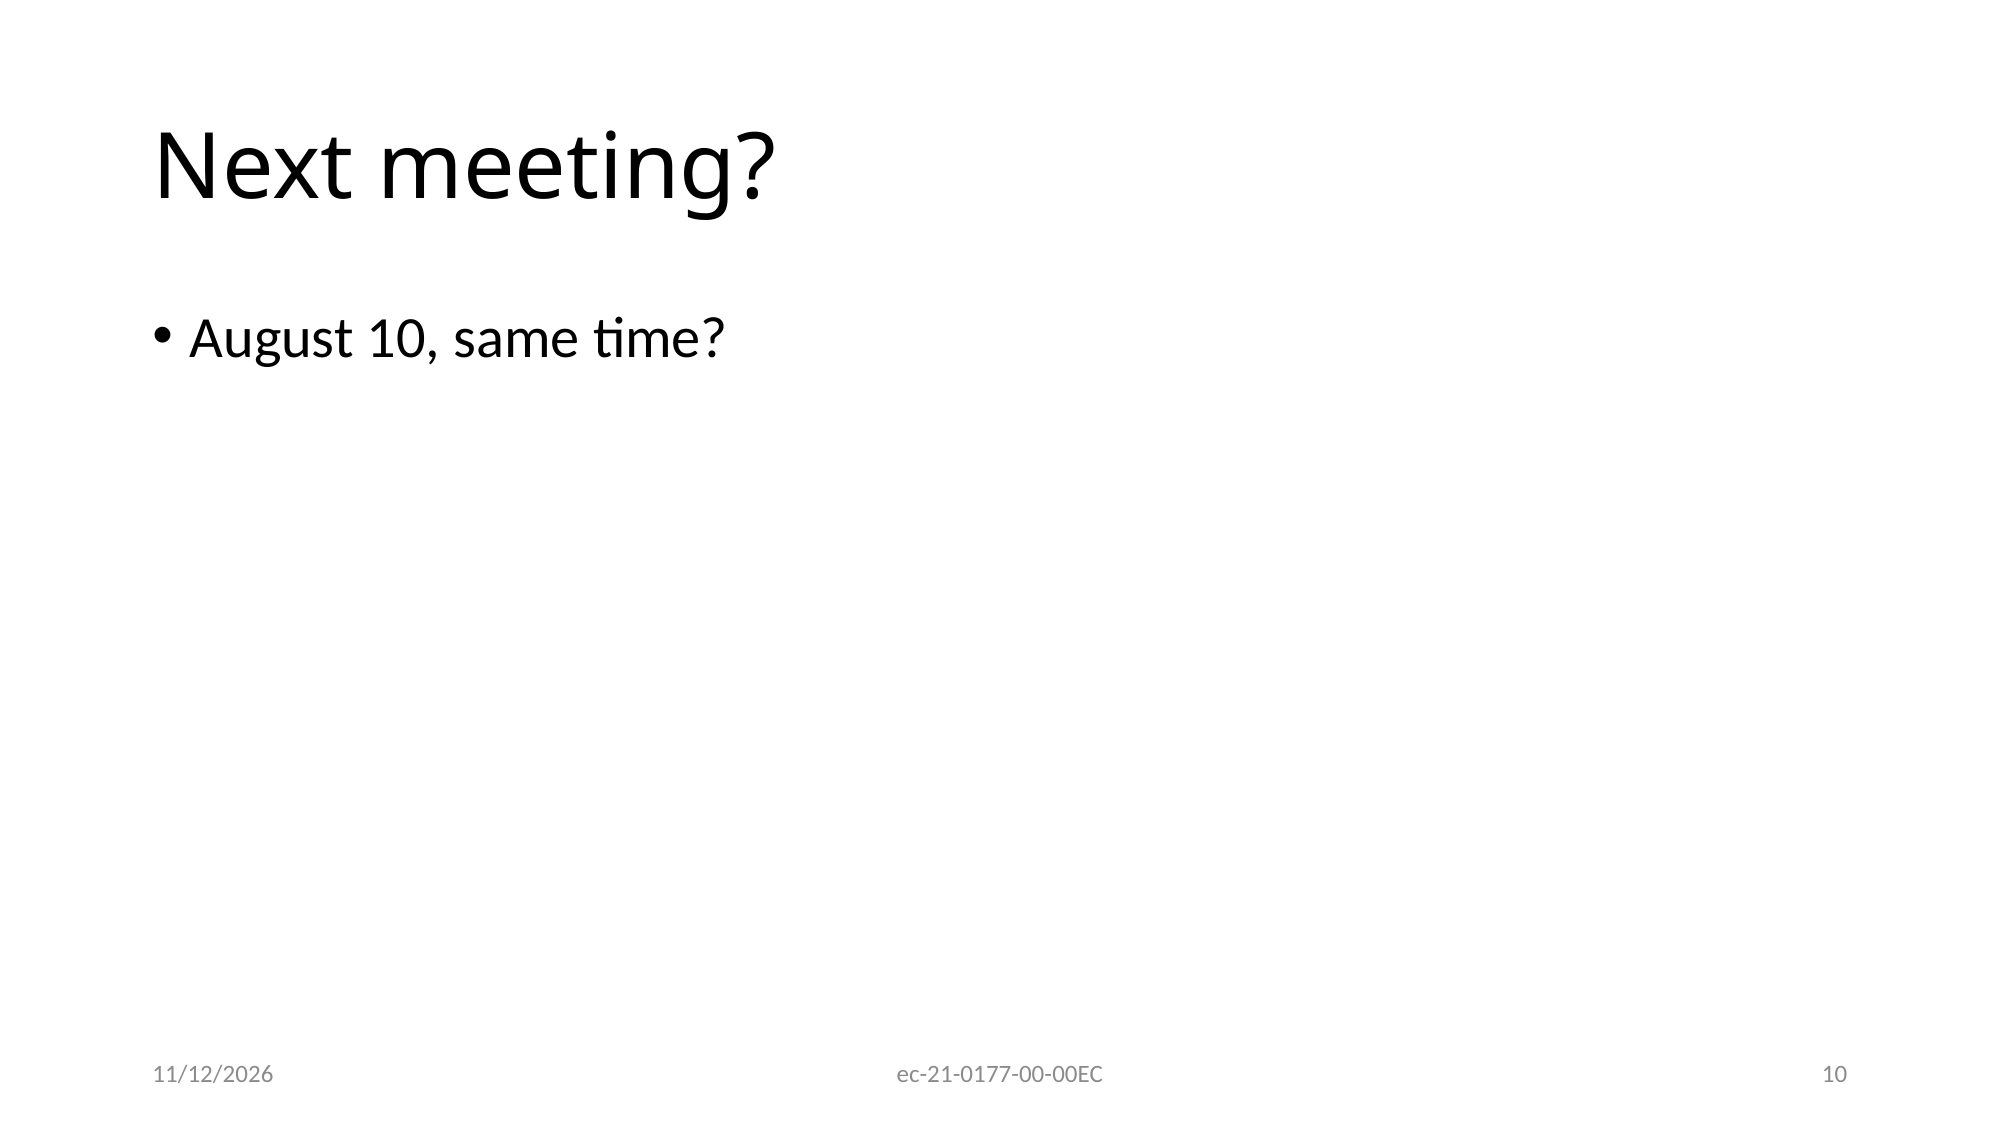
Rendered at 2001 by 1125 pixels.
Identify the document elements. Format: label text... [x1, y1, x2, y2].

list August 10, same time? [137, 299, 1863, 1014]
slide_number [137, 1042, 588, 1103]
footer ec-21-0177-00-00EC [662, 1042, 1338, 1103]
slide_number 10 [1412, 1042, 1863, 1103]
title Next meeting? [137, 59, 1863, 278]
